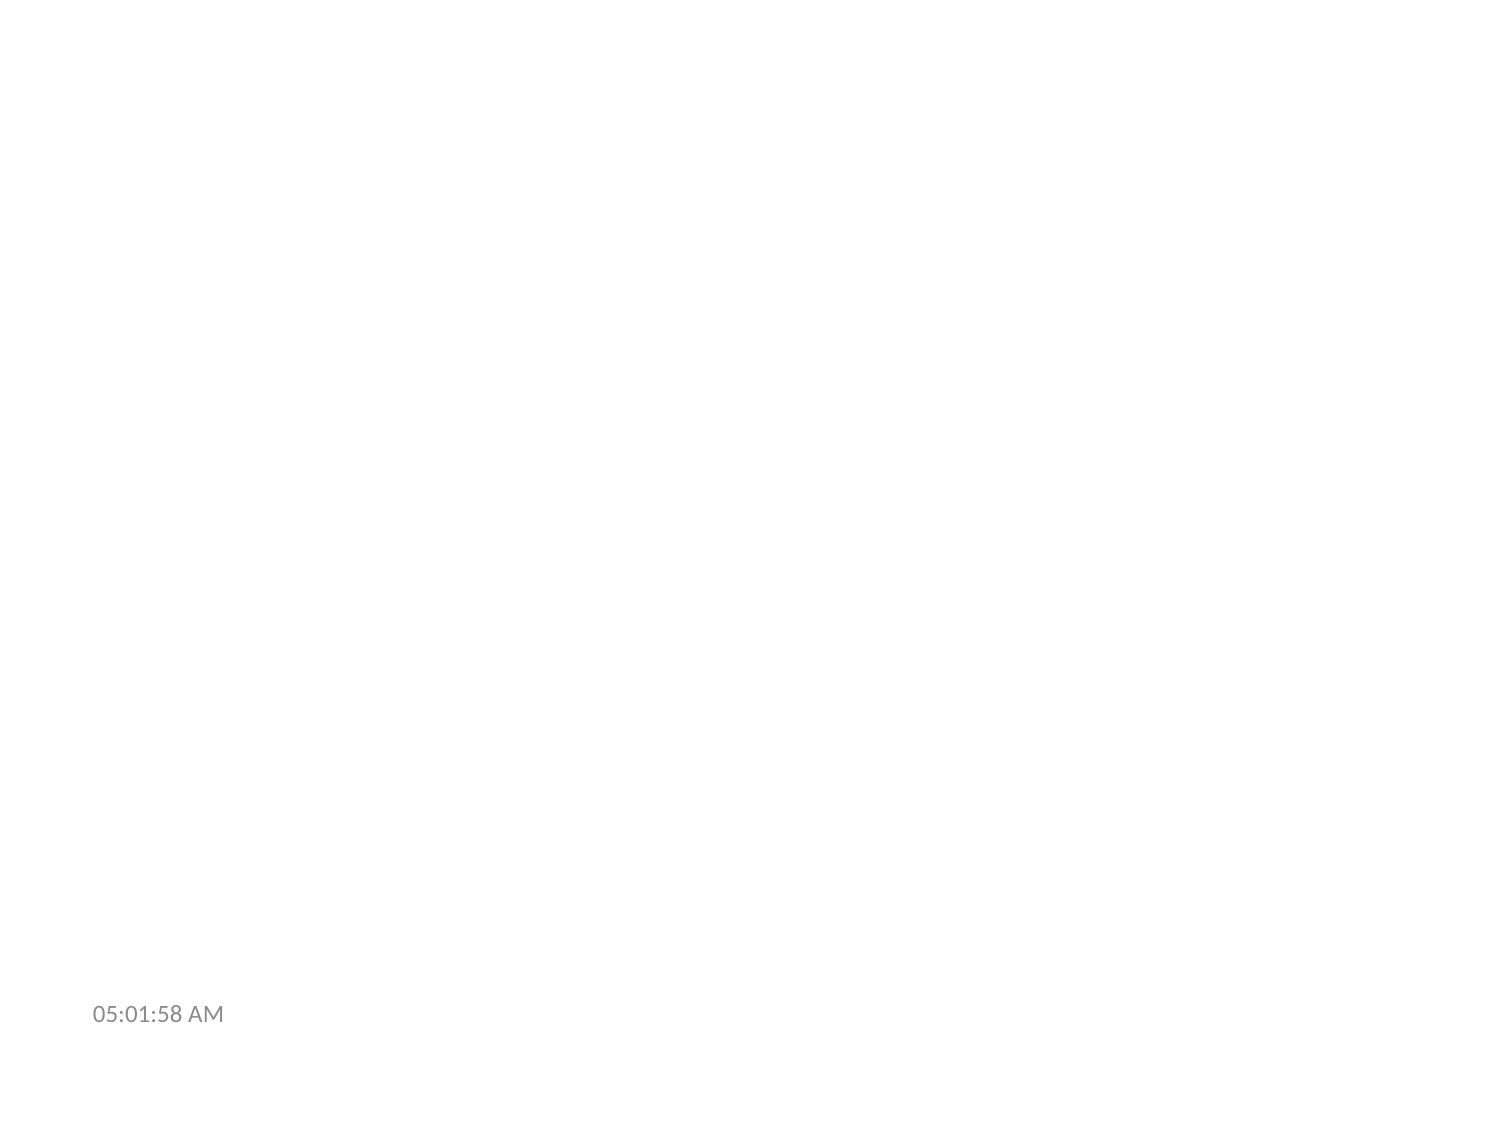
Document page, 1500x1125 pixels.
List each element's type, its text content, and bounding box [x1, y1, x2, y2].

text_box 3:35:09 PM [77, 982, 428, 1043]
